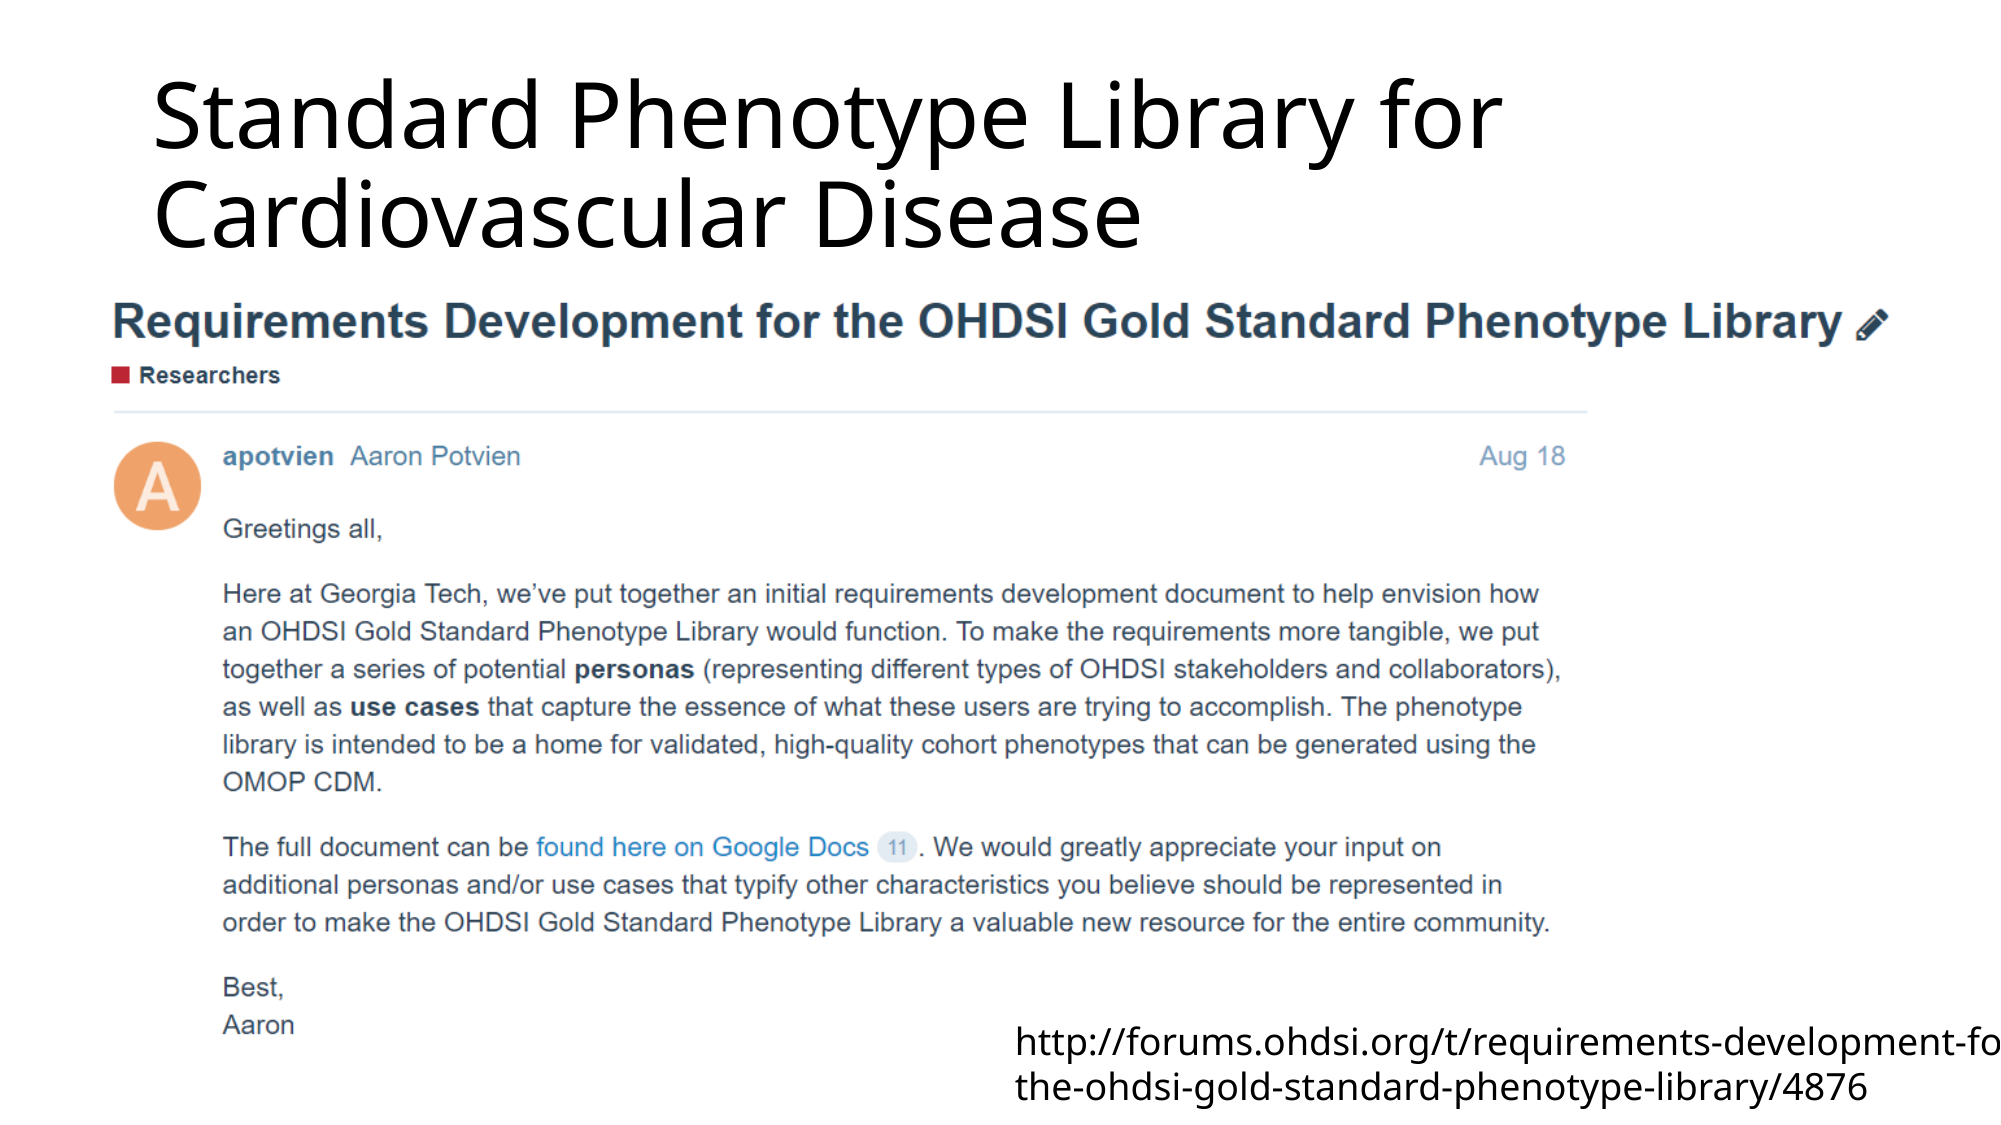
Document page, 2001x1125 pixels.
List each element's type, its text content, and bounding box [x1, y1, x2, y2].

picture [109, 277, 1891, 1042]
text_box http://forums.ohdsi.org/t/requirements-development-for-the-ohdsi-gold-standard-phenotype-library/4876 [999, 1010, 2000, 1116]
title Standard Phenotype Library for Cardiovascular Disease [137, 59, 1863, 277]
